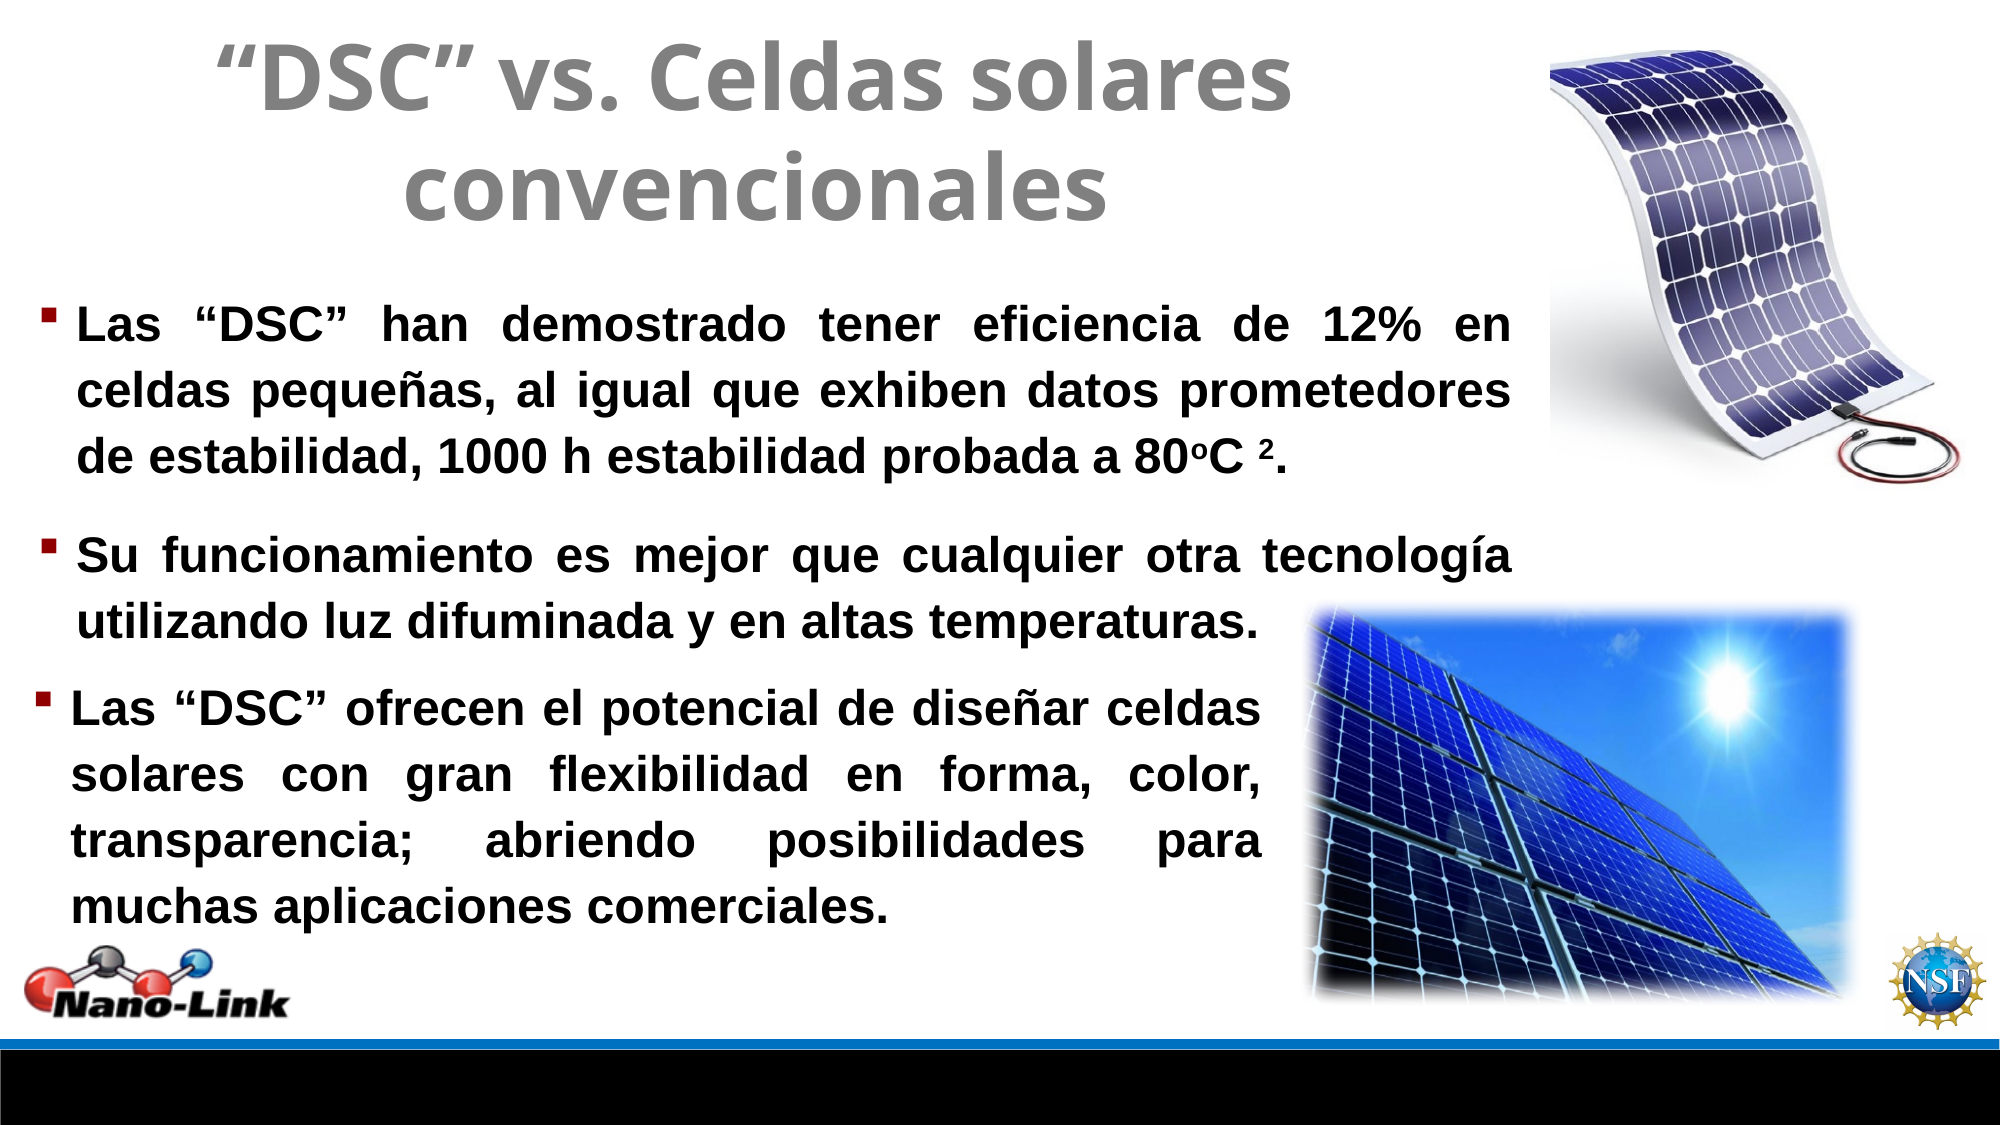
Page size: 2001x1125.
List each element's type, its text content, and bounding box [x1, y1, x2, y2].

picture [16, 935, 305, 1032]
picture [1299, 596, 1865, 1007]
text_box “DSC” vs. Celdas solares convencionales [0, 76, 1513, 245]
text_box Las “DSC” ofrecen el potencial de diseñar celdas solares con gran flexibilidad en forma, color, transparencia; abriendo posibilidades para muchas aplicaciones comerciales. [17, 662, 1278, 941]
picture [1886, 931, 1988, 1032]
picture [1549, 49, 1990, 510]
text_box “DSC” vs. Celdas solares convencionales [0, 12, 1513, 74]
text_box Las “DSC” han demostrado tener eficiencia de 12% en celdas pequeñas, al igual que exhiben datos prometedores de estabilidad, 1000 h estabilidad probada a 80oC 2. Su funcionamiento es mejor que cualquier otra tecnología utilizando luz difuminada y en altas temperaturas. [37, 278, 1513, 688]
